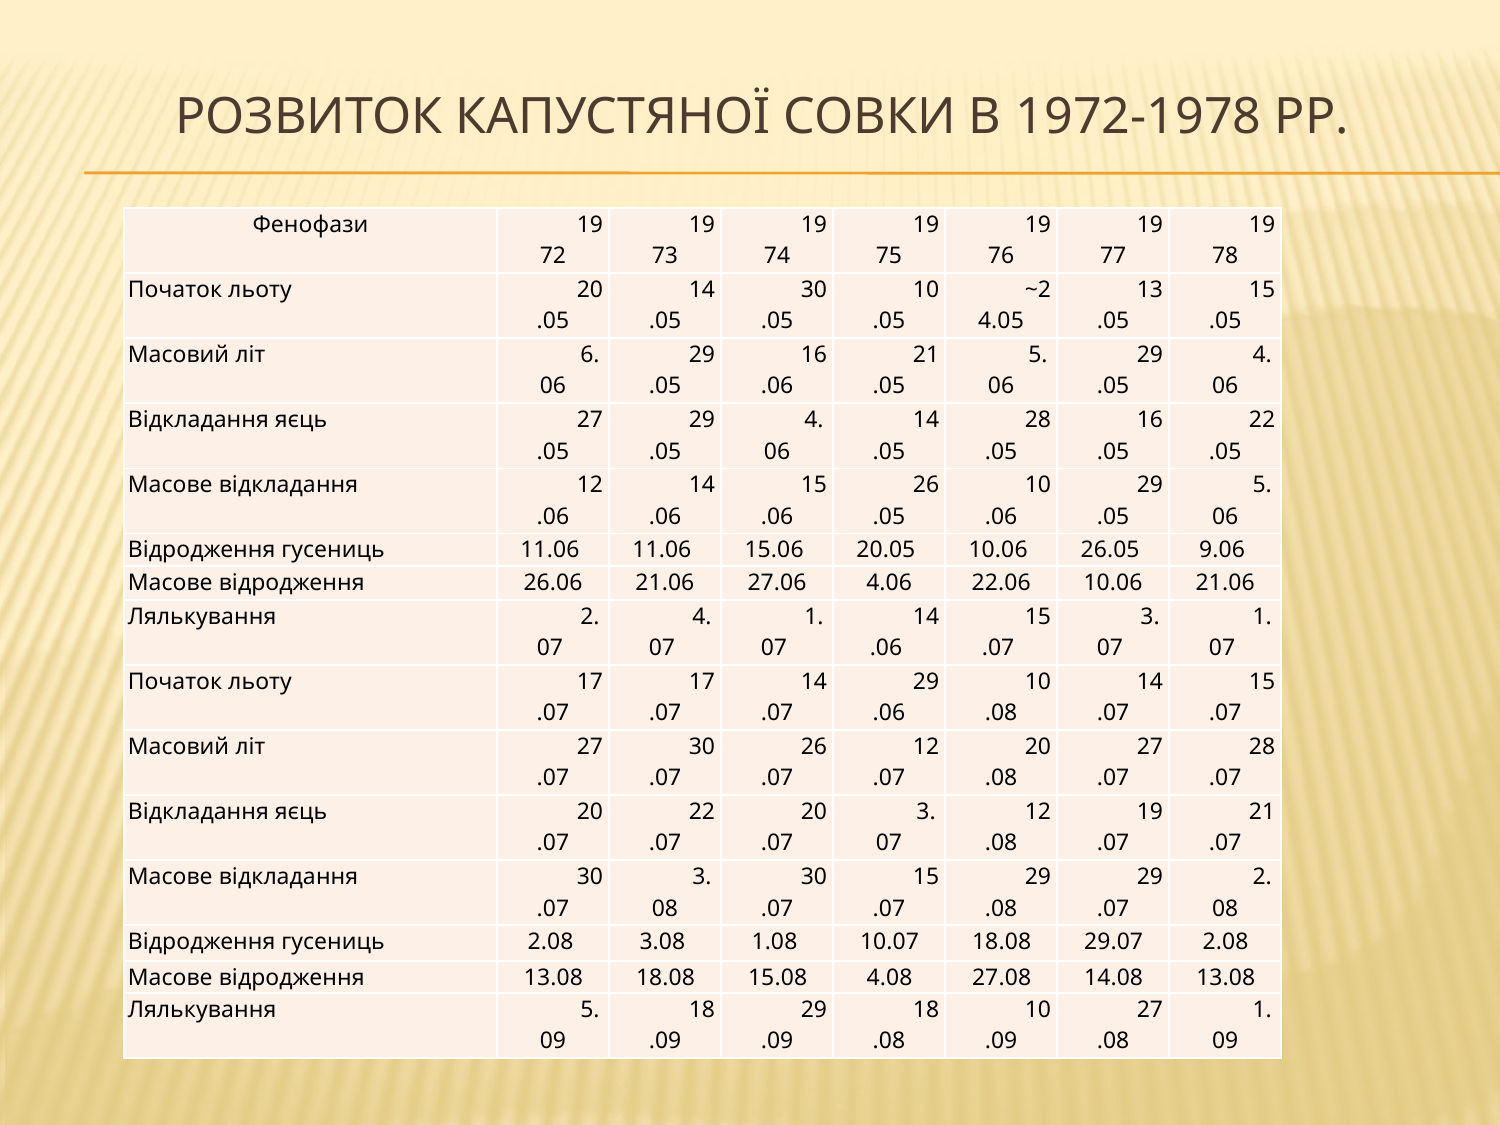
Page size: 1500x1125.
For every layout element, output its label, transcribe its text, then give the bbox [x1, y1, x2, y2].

table_cell Лялькування [125, 601, 496, 664]
table_cell 11.06 [498, 534, 608, 565]
table_cell 10.08 [946, 666, 1056, 729]
table_cell Масовий літ [125, 339, 496, 402]
table_cell 13.08 [1170, 962, 1280, 992]
table_cell 15.08 [722, 962, 832, 992]
table_cell 3.07 [1058, 601, 1168, 664]
table_cell 3.08 [610, 926, 720, 960]
table_header 1977 [1058, 209, 1168, 272]
table_cell 28.07 [1170, 731, 1280, 794]
table_cell 4.07 [610, 601, 720, 664]
table_cell 20.05 [498, 274, 608, 337]
table_cell 30.07 [498, 861, 608, 924]
table_cell 20.07 [498, 796, 608, 859]
table_cell 27.05 [498, 404, 608, 468]
table_cell 4.06 [722, 404, 832, 468]
title Розвиток капустяної совки в 1972-1978 pp. [50, 75, 1475, 213]
table_cell Масове відродження [125, 567, 496, 599]
table_cell 26.05 [1058, 534, 1168, 565]
table_cell 12.06 [498, 469, 608, 533]
table_cell 14.05 [834, 404, 944, 468]
table_cell 29.05 [610, 339, 720, 402]
table_cell 27.06 [722, 567, 832, 599]
table_cell 3.08 [610, 861, 720, 924]
table_cell 10.06 [1058, 567, 1168, 599]
table_cell 5.09 [498, 994, 608, 1057]
table_cell 21.05 [834, 339, 944, 402]
table_header 1975 [834, 209, 944, 272]
table_cell 10.05 [834, 274, 944, 337]
table_cell 29.07 [1058, 926, 1168, 960]
table_cell 1.08 [722, 926, 832, 960]
table_cell 18.08 [946, 926, 1056, 960]
table_cell 4.06 [834, 567, 944, 599]
table_cell 2.08 [498, 926, 608, 960]
table_cell 22.05 [1170, 404, 1280, 468]
table_cell 4.08 [834, 962, 944, 992]
table_header Фенофази [125, 209, 496, 272]
table_cell 1.07 [1170, 601, 1280, 664]
table_cell 29.05 [1058, 469, 1168, 533]
table_cell 26.07 [722, 731, 832, 794]
table_cell 10.07 [834, 926, 944, 960]
table_cell 15.07 [834, 861, 944, 924]
table_cell Масове відродження [125, 962, 496, 992]
table_cell 10.06 [946, 534, 1056, 565]
table_cell 16.06 [722, 339, 832, 402]
table_cell 3.07 [834, 796, 944, 859]
table_cell 19.07 [1058, 796, 1168, 859]
table_cell 29.08 [946, 861, 1056, 924]
table_cell 26.06 [498, 567, 608, 599]
table_cell 26.05 [834, 469, 944, 533]
table_cell 28.05 [946, 404, 1056, 468]
table_header 1976 [946, 209, 1056, 272]
table_cell 14.08 [1058, 962, 1168, 992]
table_cell Масовий літ [125, 731, 496, 794]
table_cell 29.05 [1058, 339, 1168, 402]
table_cell 15.07 [1170, 666, 1280, 729]
table_cell 29.06 [834, 666, 944, 729]
table_cell 10.09 [946, 994, 1056, 1057]
table_header 1974 [722, 209, 832, 272]
table_cell 18.09 [610, 994, 720, 1057]
table_cell 27.08 [946, 962, 1056, 992]
table_cell 5.06 [946, 339, 1056, 402]
table_cell 22.06 [946, 567, 1056, 599]
table_cell ~24.05 [946, 274, 1056, 337]
table_cell 29.07 [1058, 861, 1168, 924]
table_cell 17.07 [610, 666, 720, 729]
table_cell 30.07 [722, 861, 832, 924]
table_cell 27.07 [1058, 731, 1168, 794]
table_cell 5.06 [1170, 469, 1280, 533]
table_cell 22.07 [610, 796, 720, 859]
table_header 1978 [1170, 209, 1280, 272]
table_cell 20.05 [834, 534, 944, 565]
table_cell 10.06 [946, 469, 1056, 533]
table_cell 14.06 [610, 469, 720, 533]
table_cell 18.08 [834, 994, 944, 1057]
table_cell 4.06 [1170, 339, 1280, 402]
table_cell Масове відкладання [125, 861, 496, 924]
table_cell 15.07 [946, 601, 1056, 664]
table_cell 20.08 [946, 731, 1056, 794]
table_cell 27.08 [1058, 994, 1168, 1057]
table_cell 29.09 [722, 994, 832, 1057]
table_cell 12.08 [946, 796, 1056, 859]
table_cell 2.07 [498, 601, 608, 664]
table_cell 21.06 [610, 567, 720, 599]
table_cell 16.05 [1058, 404, 1168, 468]
table_cell 15.05 [1170, 274, 1280, 337]
table_cell 18.08 [610, 962, 720, 992]
table_cell 2.08 [1170, 926, 1280, 960]
table_header 1972 [498, 209, 608, 272]
table_cell 17.07 [498, 666, 608, 729]
table_cell 20.07 [722, 796, 832, 859]
table_cell Масове відкладання [125, 469, 496, 533]
table_cell Відродження гусениць [125, 926, 496, 960]
table_cell 27.07 [498, 731, 608, 794]
table_cell 13.05 [1058, 274, 1168, 337]
table_cell Початок льоту [125, 274, 496, 337]
table_cell 14.05 [610, 274, 720, 337]
table_cell 15.06 [722, 534, 832, 565]
table_cell Відродження гусениць [125, 534, 496, 565]
table_cell Початок льоту [125, 666, 496, 729]
table_cell 6.06 [498, 339, 608, 402]
table_cell 21.06 [1170, 567, 1280, 599]
table_cell 1.07 [722, 601, 832, 664]
table_cell 15.06 [722, 469, 832, 533]
table_cell 29.05 [610, 404, 720, 468]
table_header 1973 [610, 209, 720, 272]
table_cell 2.08 [1170, 861, 1280, 924]
table_cell 11.06 [610, 534, 720, 565]
table_cell 30.07 [610, 731, 720, 794]
table_cell 9.06 [1170, 534, 1280, 565]
table_cell 14.06 [834, 601, 944, 664]
table_cell 21.07 [1170, 796, 1280, 859]
table_cell 12.07 [834, 731, 944, 794]
table_cell Відкладання яєць [125, 404, 496, 468]
table_cell 13.08 [498, 962, 608, 992]
table_cell Відкладання яєць [125, 796, 496, 859]
table_cell 14.07 [1058, 666, 1168, 729]
table_cell Лялькування [125, 994, 496, 1057]
table_cell 14.07 [722, 666, 832, 729]
table_cell 30.05 [722, 274, 832, 337]
table_cell 1.09 [1170, 994, 1280, 1057]
